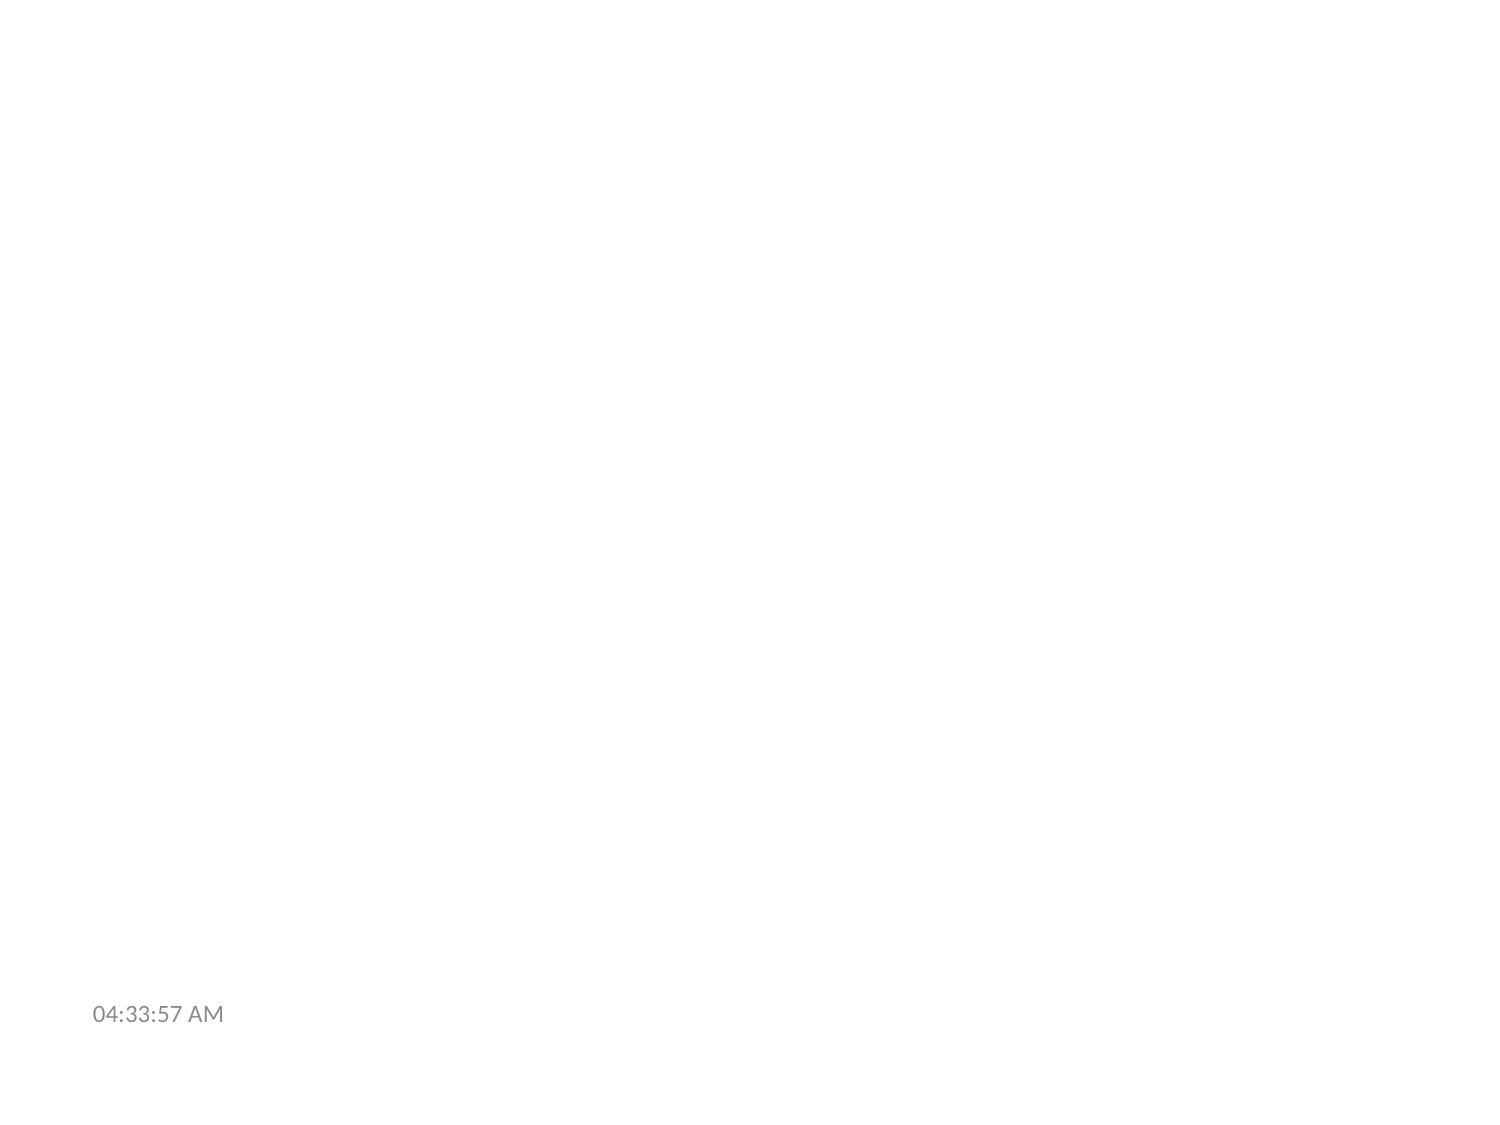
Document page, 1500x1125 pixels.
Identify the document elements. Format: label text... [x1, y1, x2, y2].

text_box 3:35:09 PM [77, 982, 428, 1043]
